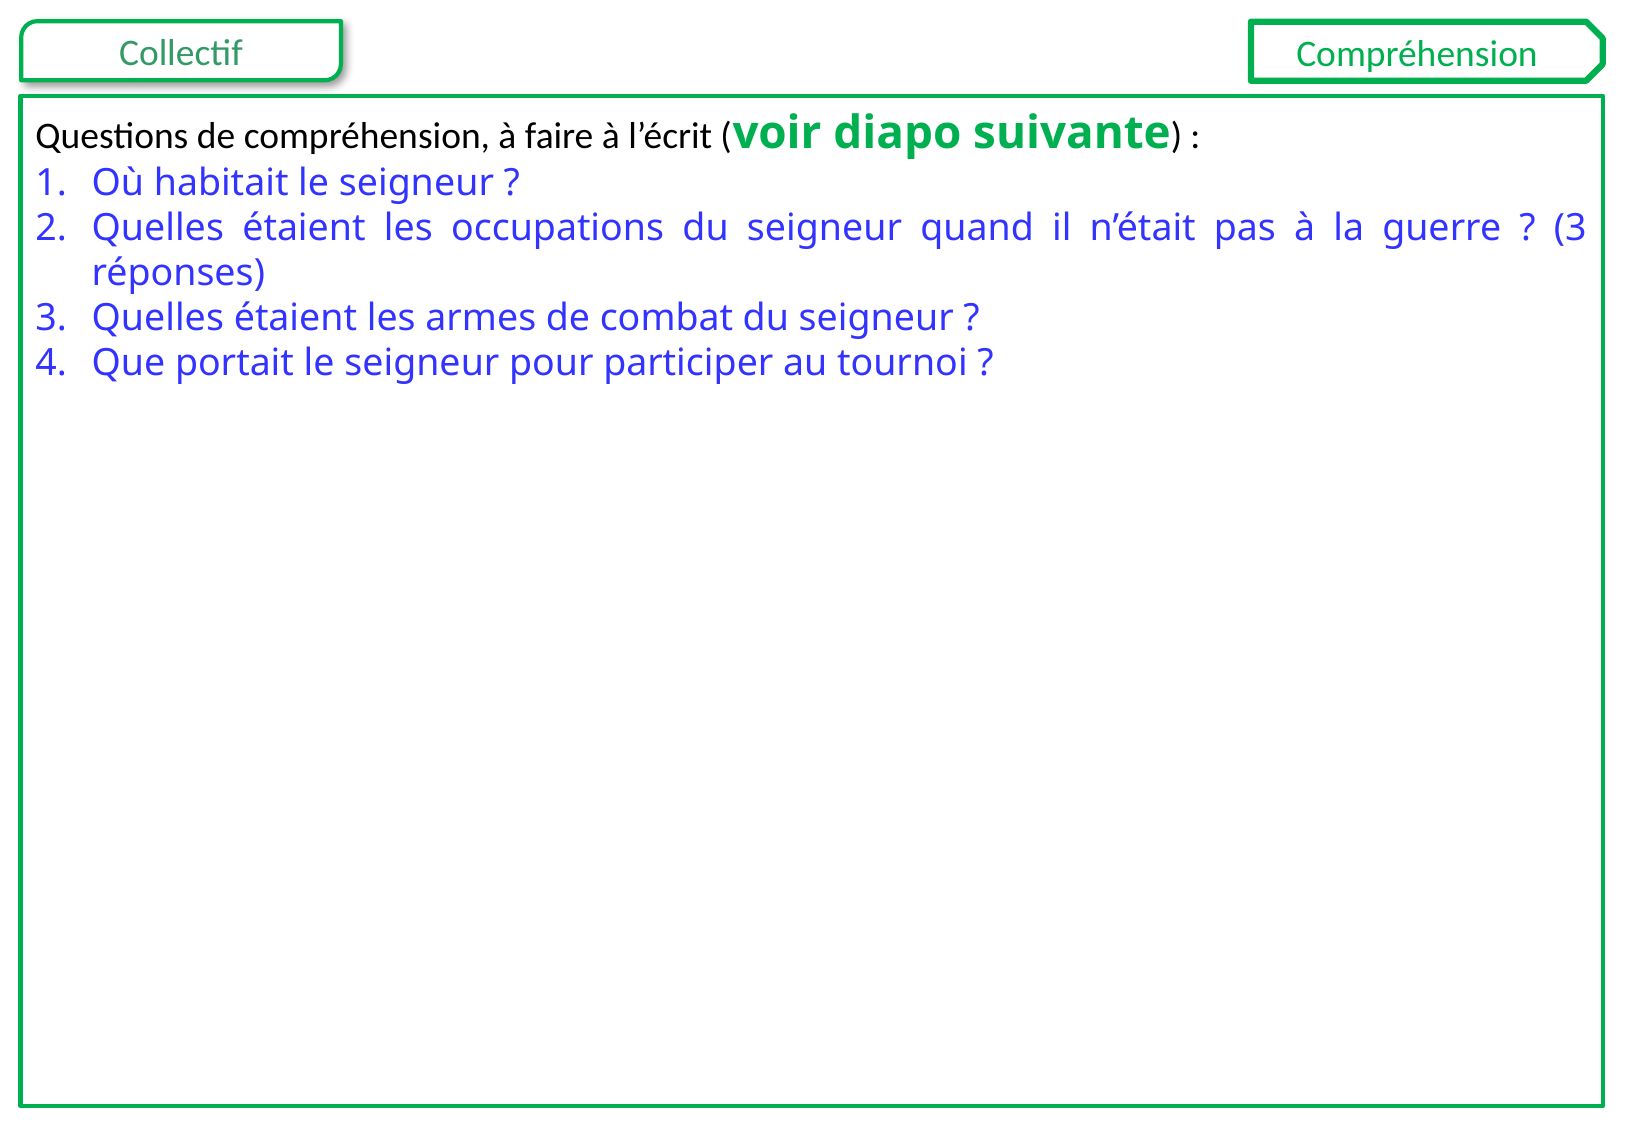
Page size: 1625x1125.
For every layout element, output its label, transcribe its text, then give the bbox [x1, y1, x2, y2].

list Compréhension [1250, 21, 1584, 81]
list Questions de compréhension, à faire à l’écrit (voir diapo suivante) : Où habitait le seigneur ? Quelles étaient les occupations du seigneur quand il n’était pas à la guerre ? (3 réponses) Quelles étaient les armes de combat du seigneur ? Que portait le seigneur pour participer au tournoi ? [18, 94, 1605, 1108]
